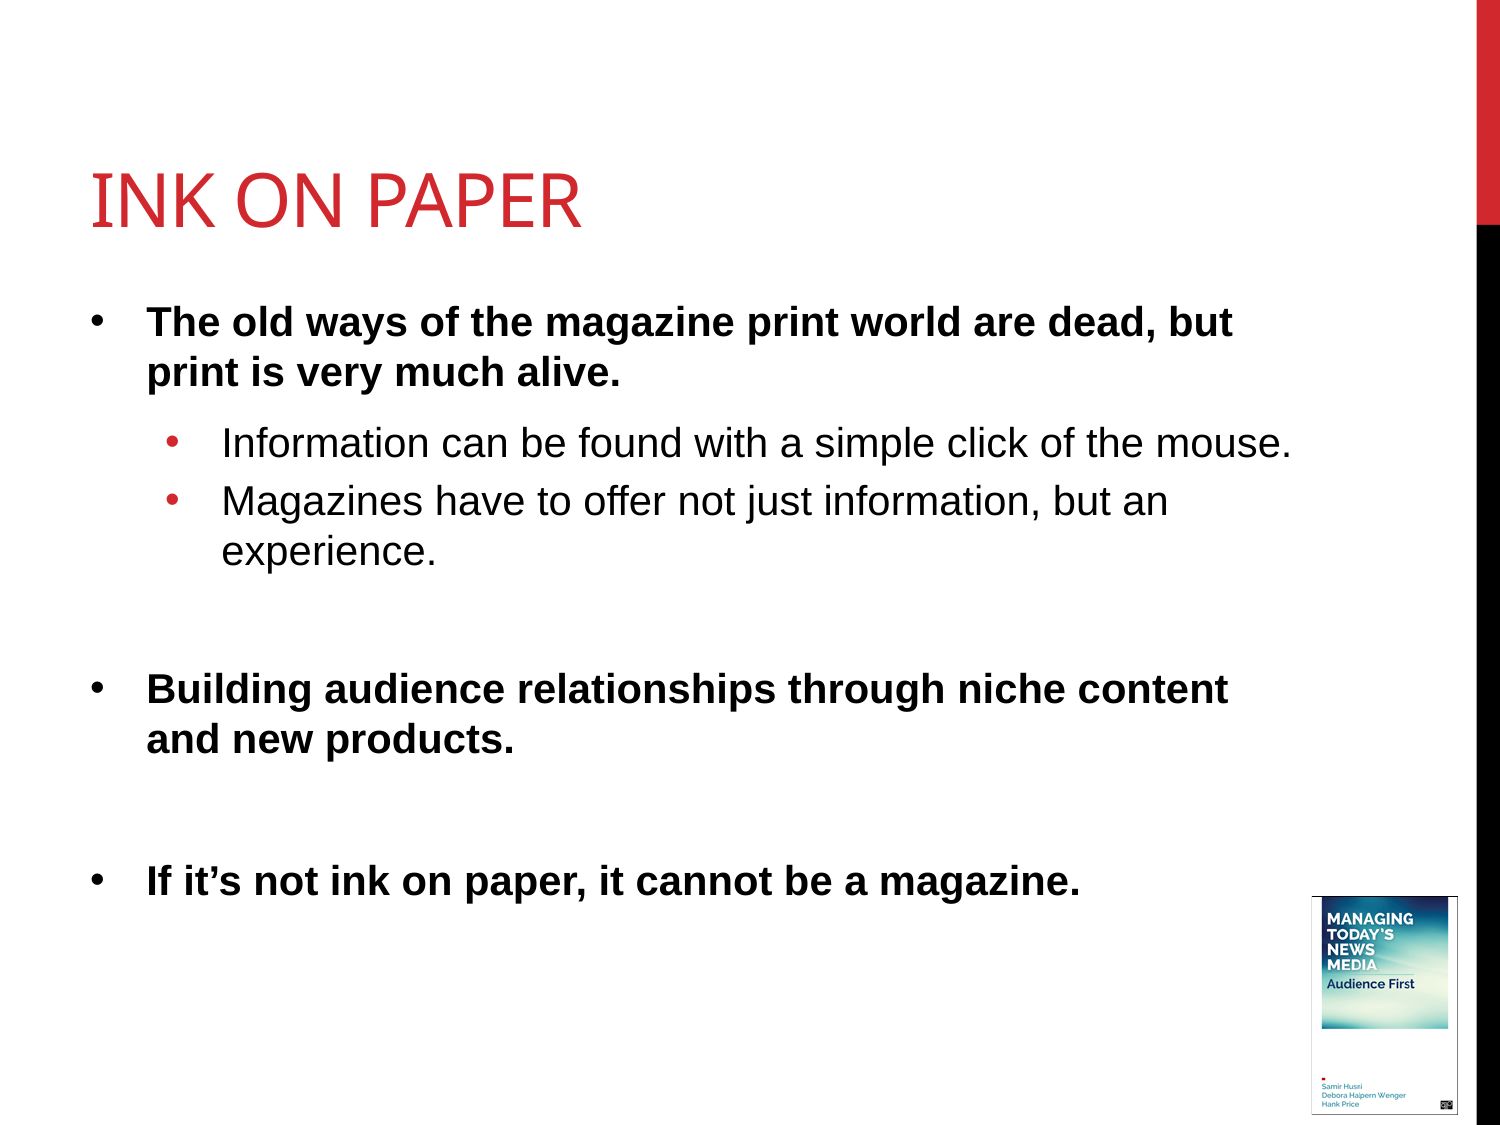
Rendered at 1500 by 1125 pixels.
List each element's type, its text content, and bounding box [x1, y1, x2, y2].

list The old ways of the magazine print world are dead, but print is very much alive. Information can be found with a simple click of the mouse. Magazines have to offer not just information, but an experience. Building audience relationships through niche content and new products. If it’s not ink on paper, it cannot be a magazine. [75, 287, 1325, 1005]
title Ink on paper [75, 25, 1025, 250]
picture [1311, 896, 1458, 1115]
